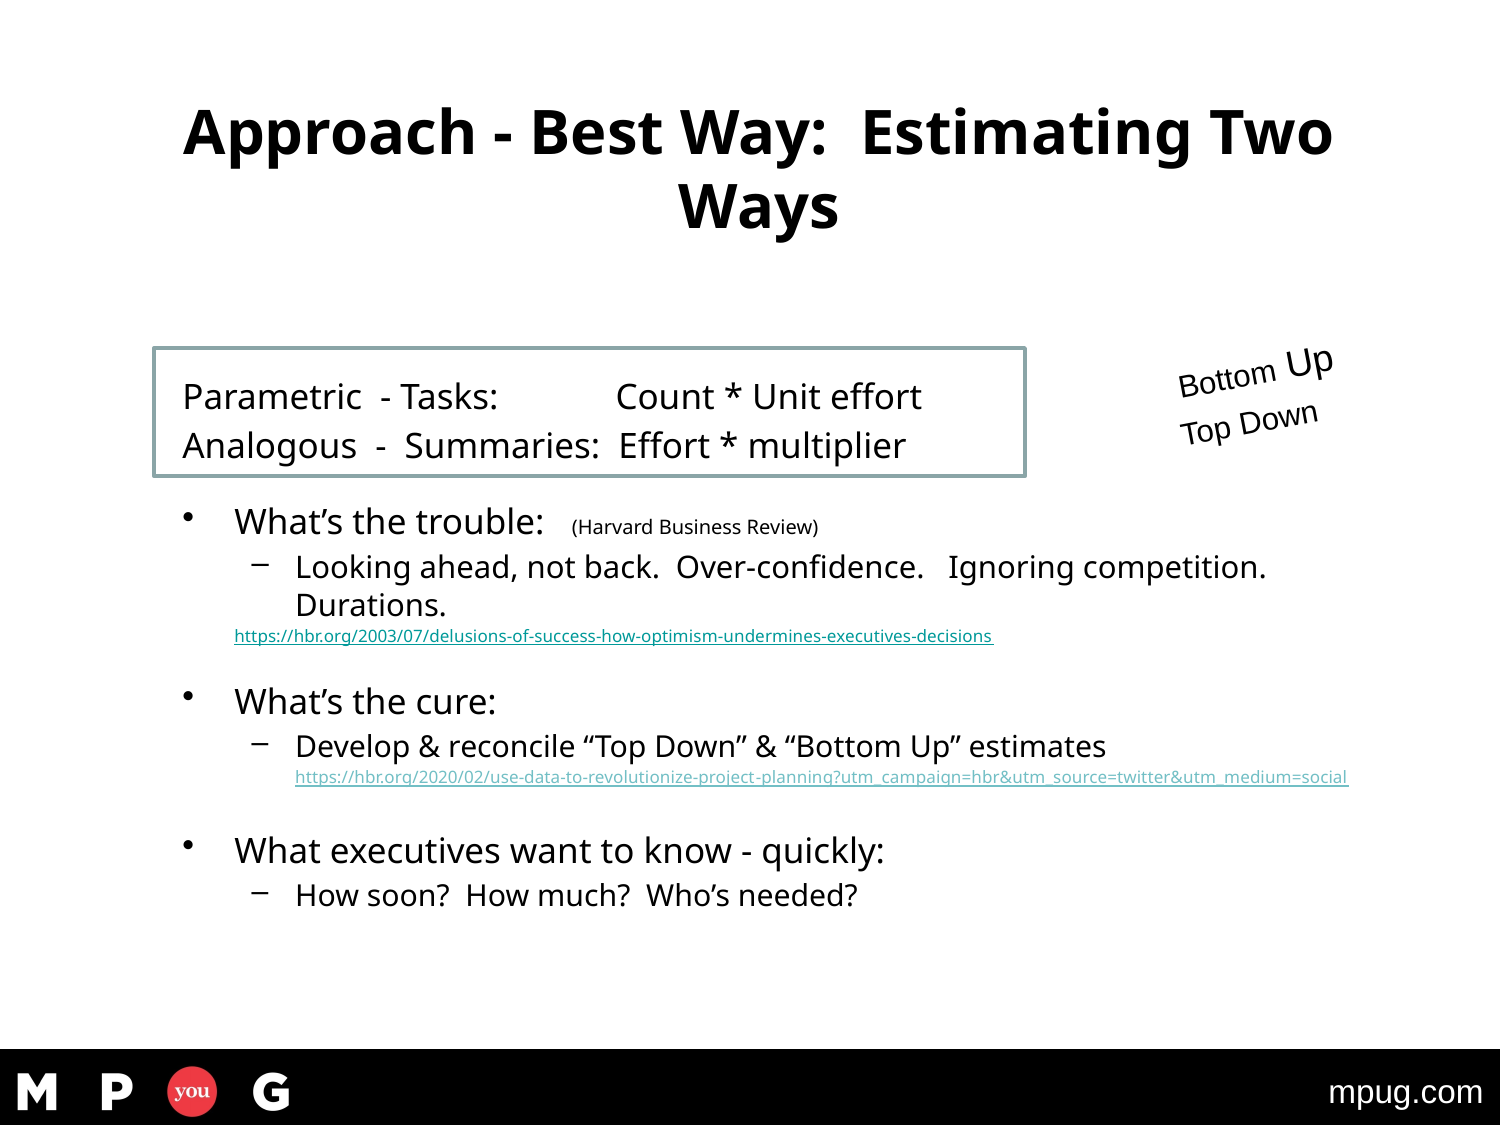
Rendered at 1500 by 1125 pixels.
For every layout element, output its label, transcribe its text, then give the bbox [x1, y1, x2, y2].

text_box Bottom Up [1157, 318, 1375, 417]
list Parametric - Tasks: Count * Unit effort Analogous - Summaries: Effort * multiplier What’s the trouble: (Harvard Business Review) Looking ahead, not back. Over-confidence. Ignoring competition. Durations. https://hbr.org/2003/07/delusions-of-success-how-optimism-undermines-executives-decisions What’s the cure: Develop & reconcile “Top Down” & “Bottom Up” estimates https://hbr.org/2020/02/use-data-to-revolutionize-project-planning?utm_campaign=hbr&utm_source=twitter&utm_medium=social What executives want to know - quickly: How soon? How much? Who’s needed? [167, 366, 1381, 923]
text_box [152, 346, 1027, 478]
title Approach - Best Way: Estimating Two Ways [138, 85, 1381, 249]
picture [15, 1065, 291, 1119]
text_box Top Down [1161, 380, 1370, 463]
